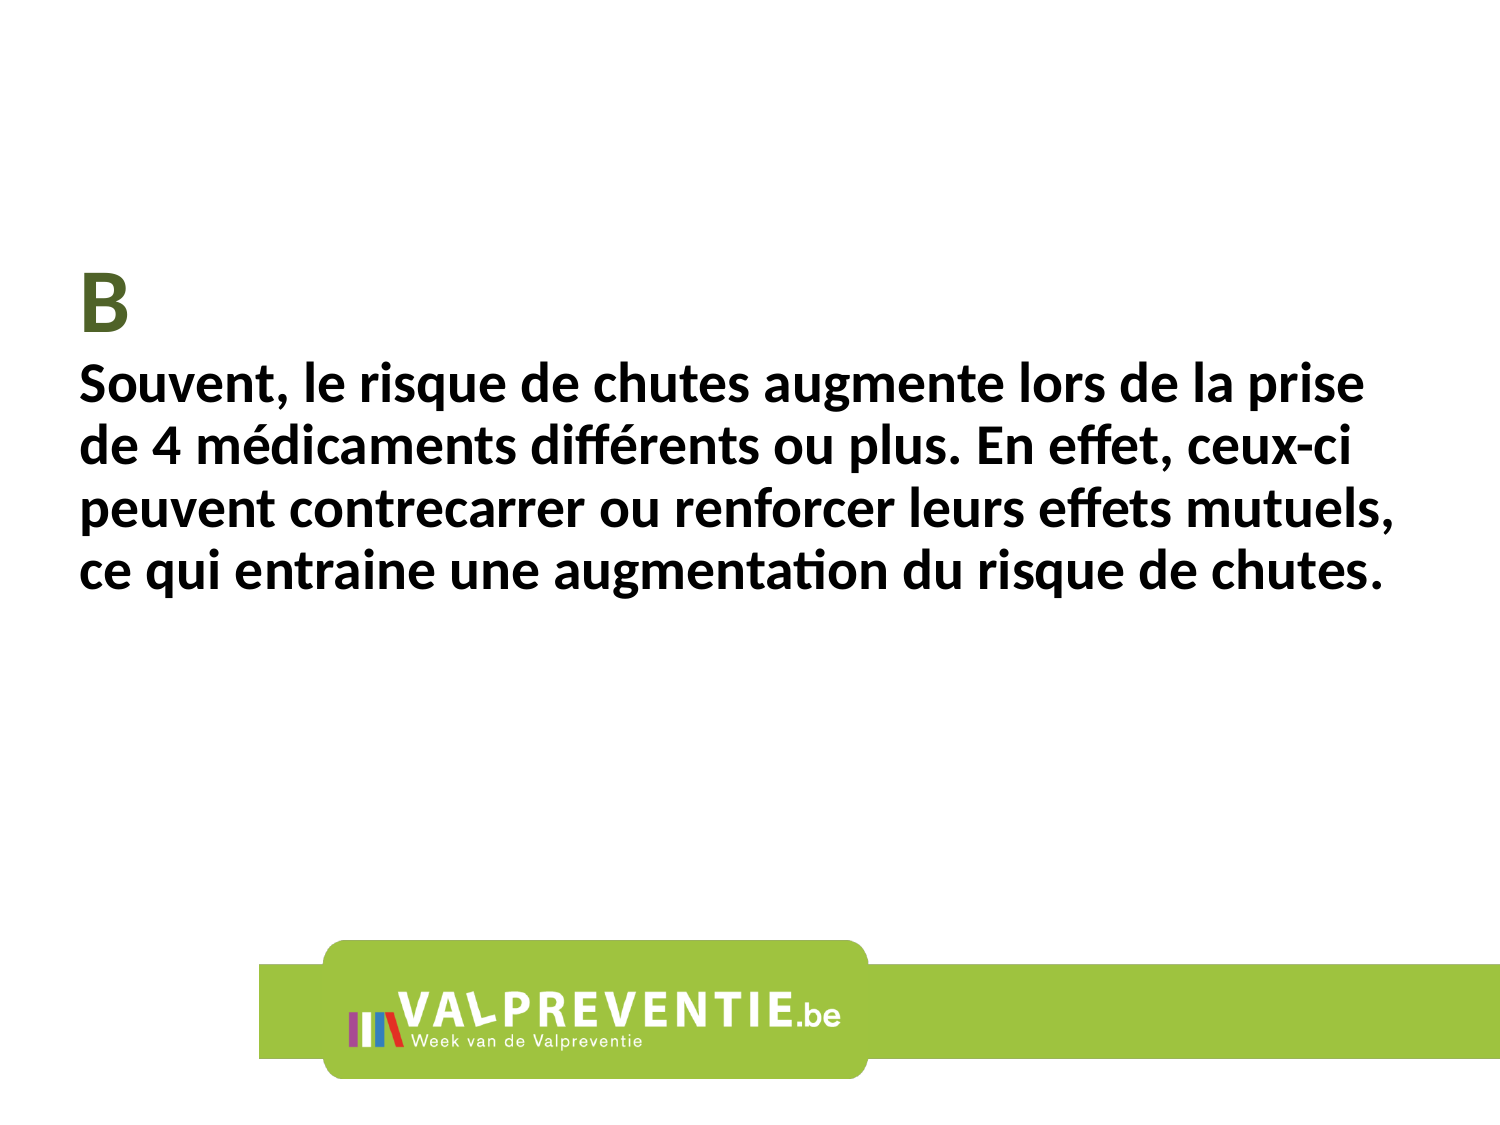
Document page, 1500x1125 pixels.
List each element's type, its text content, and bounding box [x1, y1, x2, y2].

title B Souvent, le risque de chutes augmente lors de la prise de 4 médicaments différents ou plus. En effet, ceux-ci peuvent contrecarrer ou renforcer leurs effets mutuels, ce qui entraine une augmentation du risque de chutes. [64, 231, 1447, 811]
picture [259, 940, 1500, 1079]
